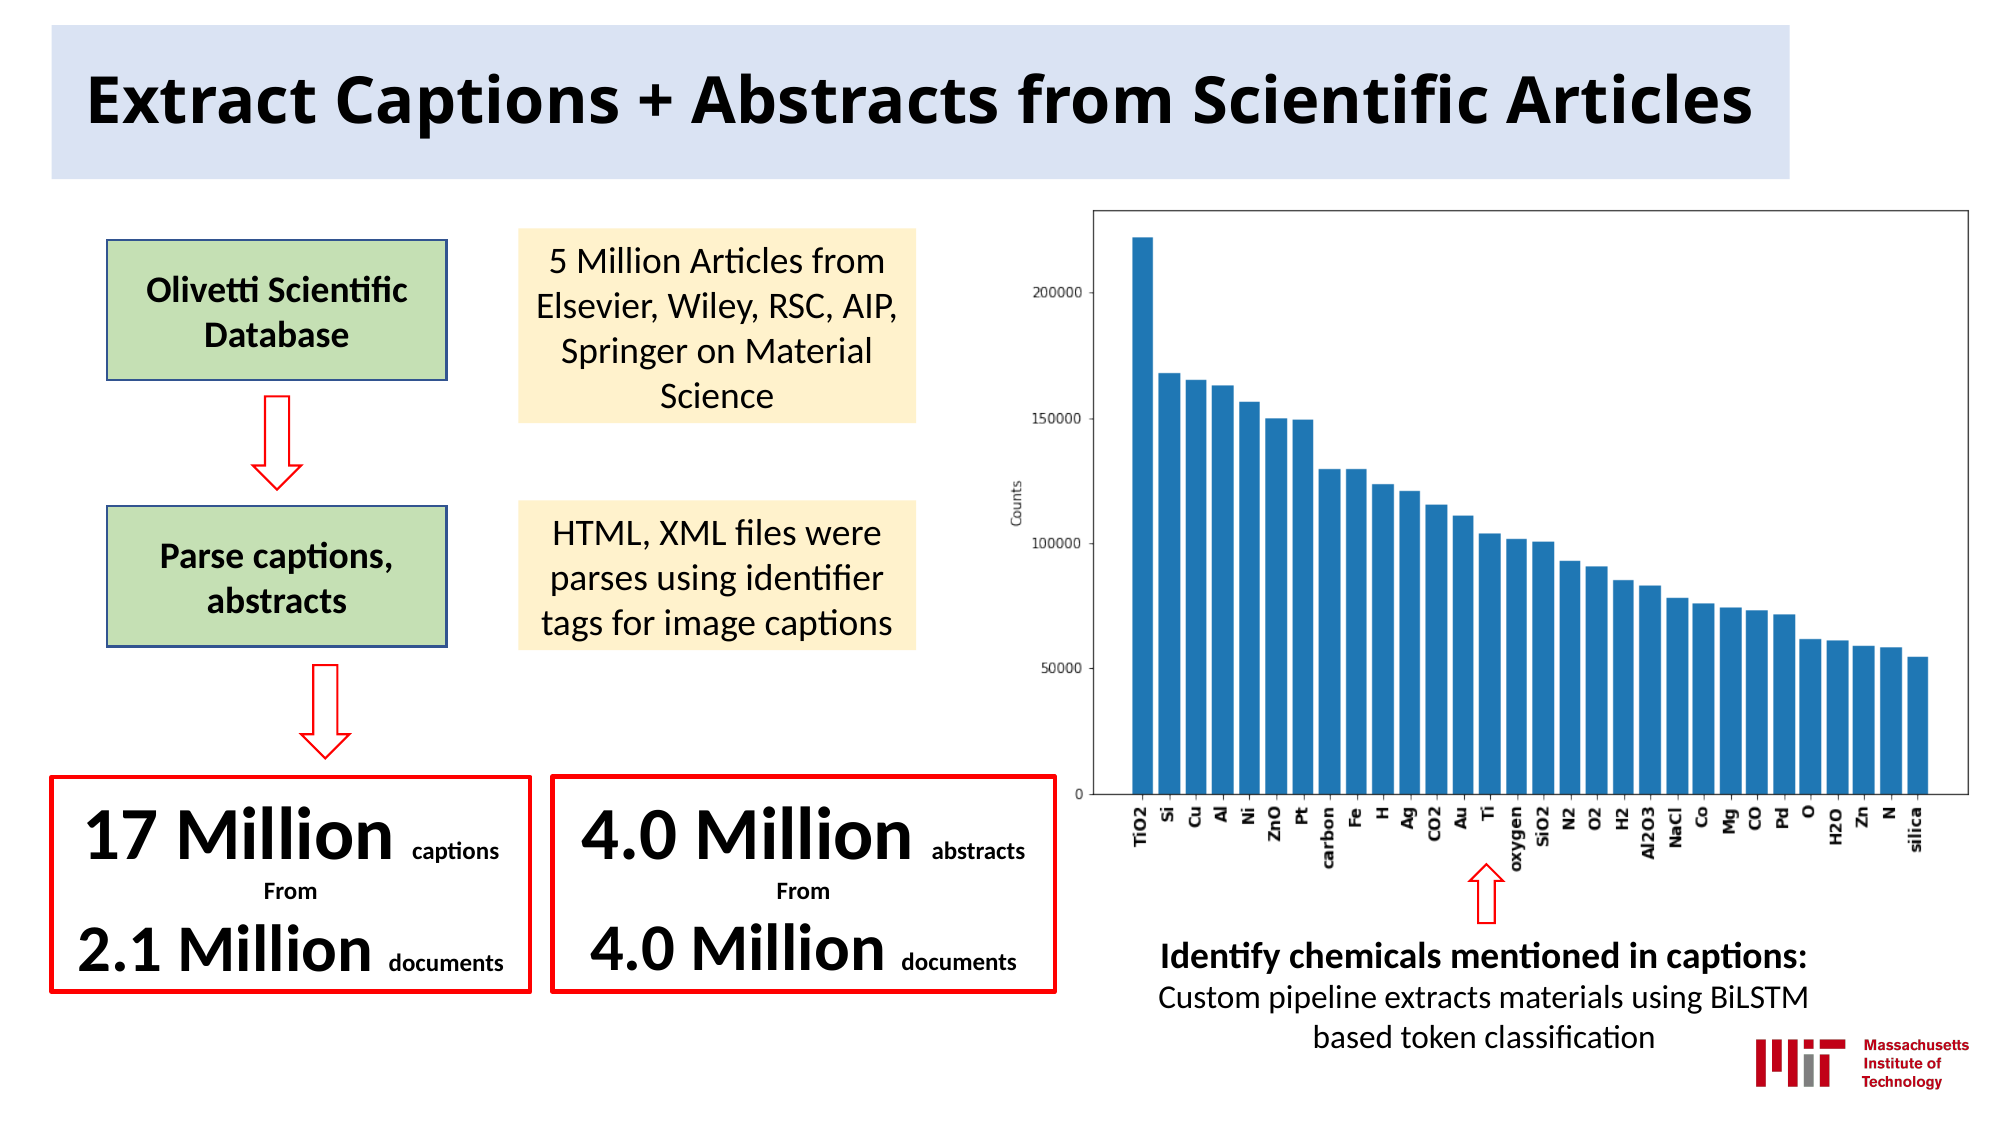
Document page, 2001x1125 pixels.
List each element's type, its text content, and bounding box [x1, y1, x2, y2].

picture [996, 195, 1983, 886]
title Extract Captions + Abstracts from Scientific Articles [51, 25, 1790, 180]
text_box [51, 228, 917, 995]
picture [1755, 1004, 1970, 1125]
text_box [1135, 864, 1833, 1065]
text_box 4.0 Million abstracts From 4.0 Million documents [917, 776, 1055, 992]
